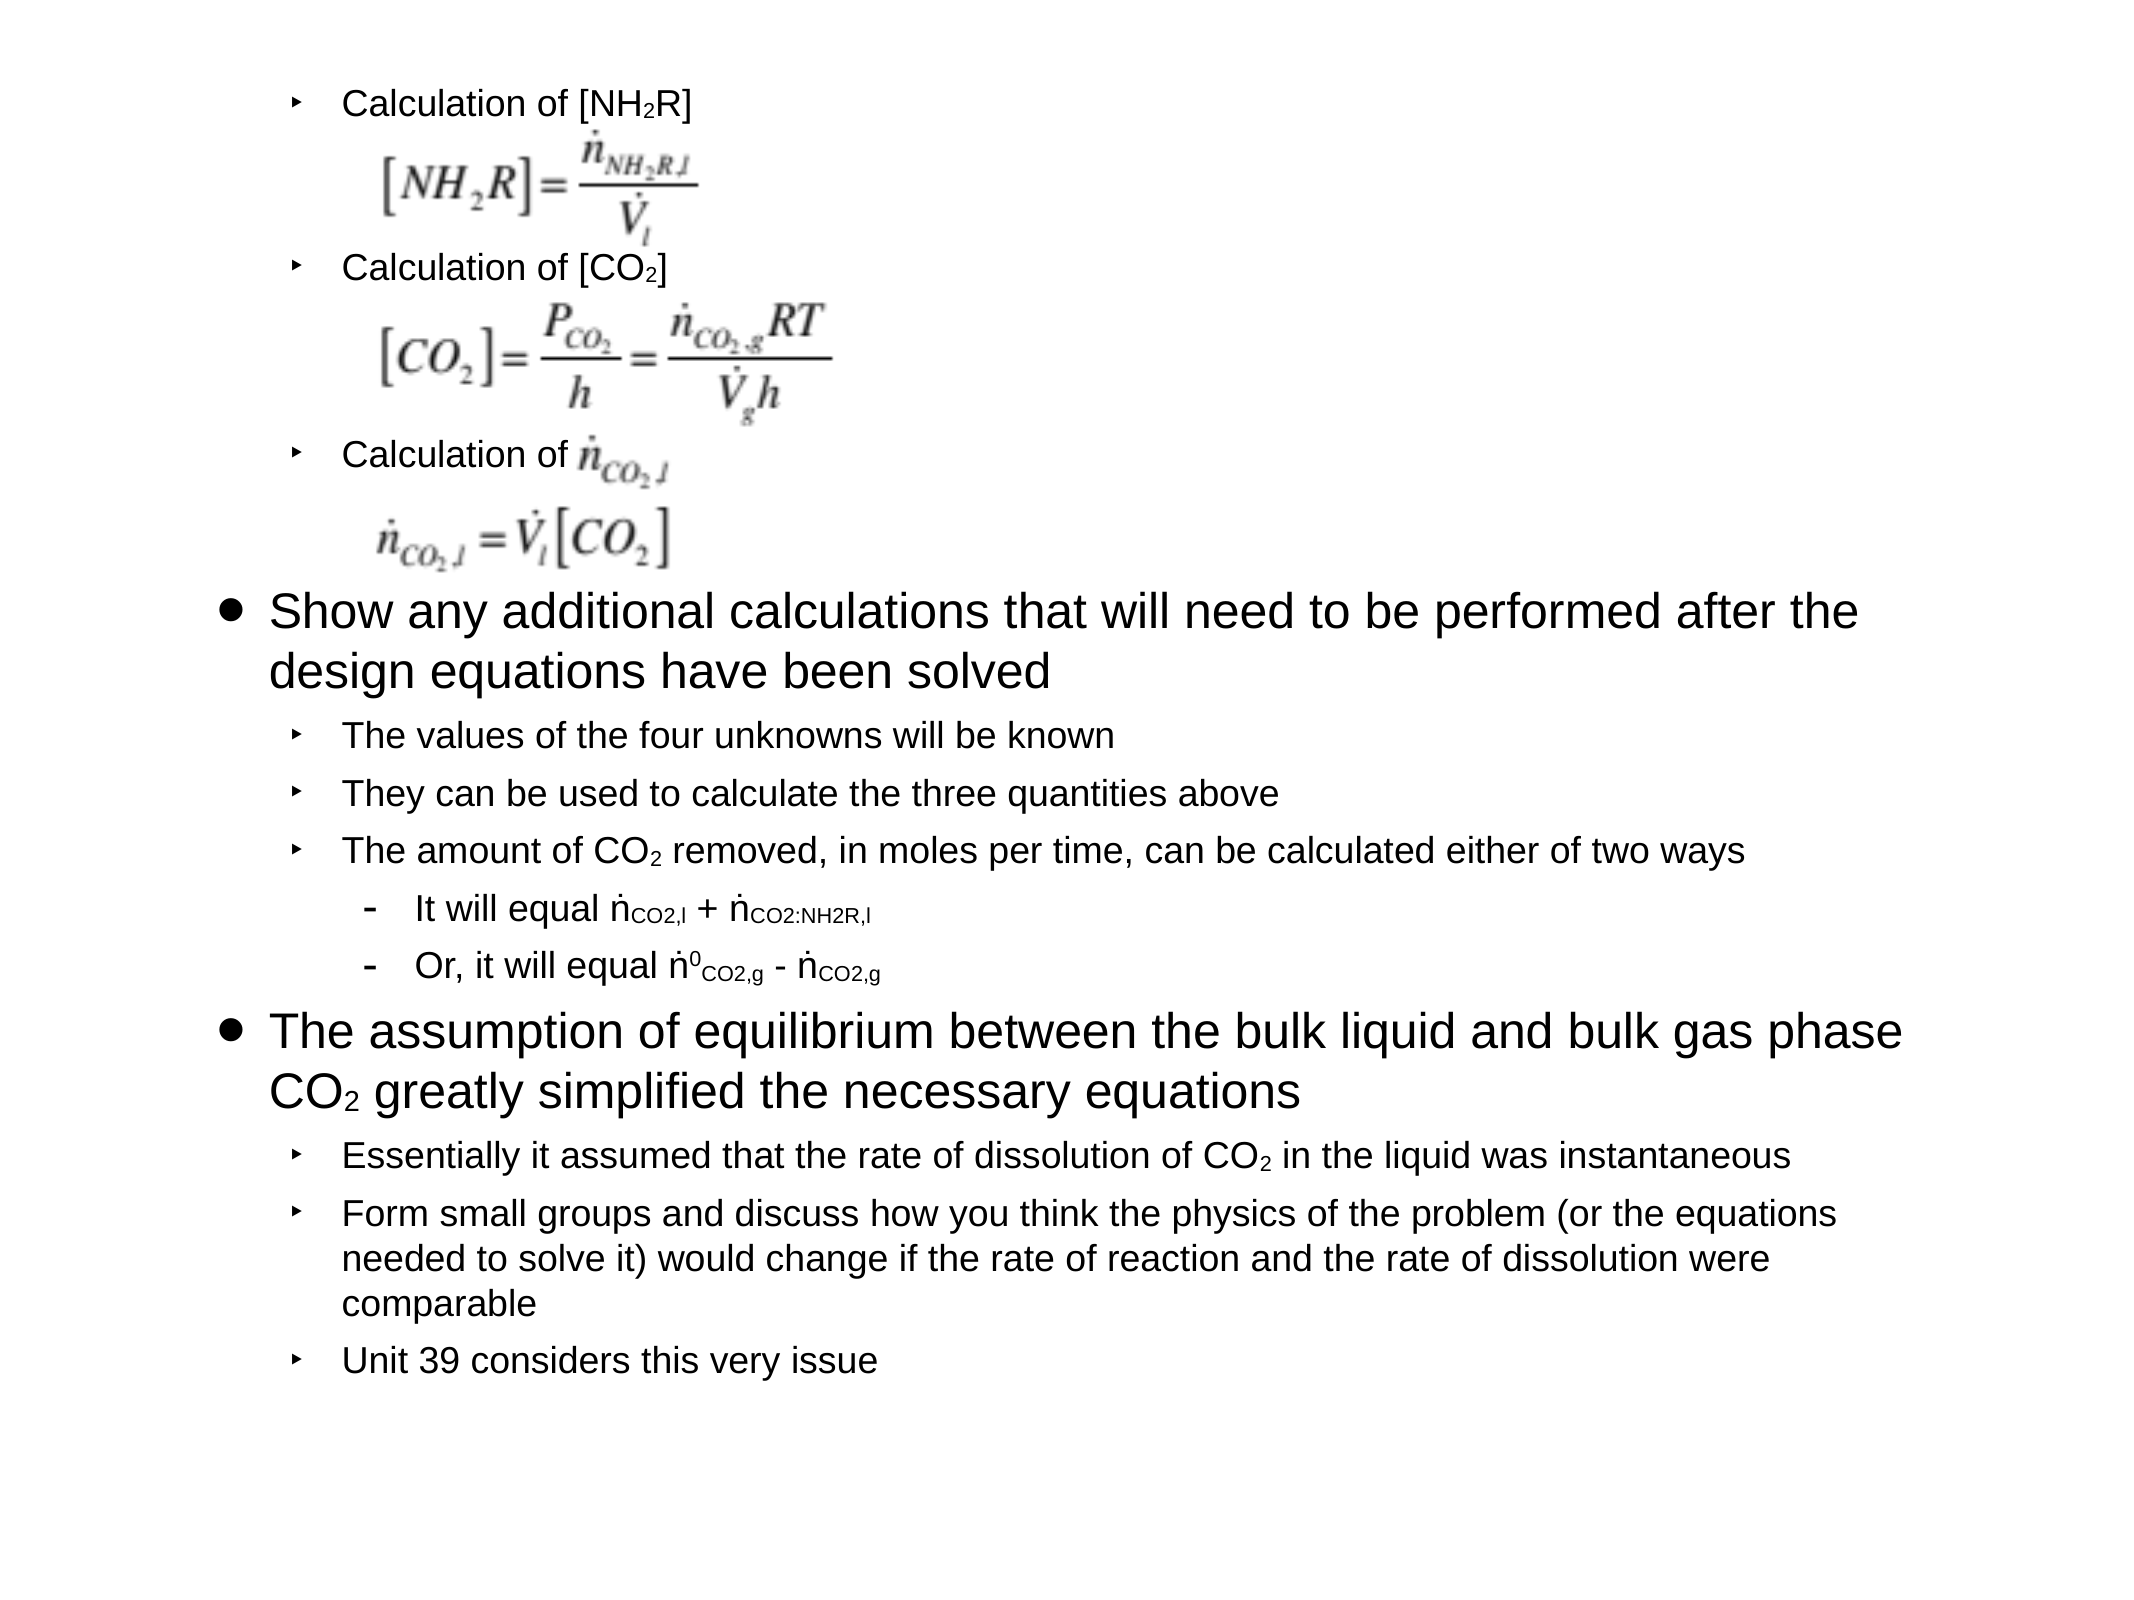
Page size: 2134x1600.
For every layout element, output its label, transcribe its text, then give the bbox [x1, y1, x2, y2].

picture [372, 499, 673, 576]
picture [376, 289, 837, 494]
picture [378, 116, 703, 254]
list Calculation of [NH2R] Calculation of [CO2] Calculation of Show any additional calculations that will need to be performed after the design equations have been solved The values of the four unknowns will be known They can be used to calculate the three quantities above The amount of CO2 removed, in moles per time, can be calculated either of two ways It will equal ṅCO2,l + ṅCO2:NH2R,l Or, it will equal ṅ0CO2,g - ṅCO2,g The assumption of equilibrium between the bulk liquid and bulk gas phase CO2 greatly simplified the necessary equations Essentially it assumed that the rate of dissolution of CO2 in the liquid was instantaneous Form small groups and discuss how you think the physics of the problem (or the equations needed to solve it) would change if the rate of reaction and the rate of dissolution were comparable Unit 39 considers this very issue [208, 70, 1925, 1478]
